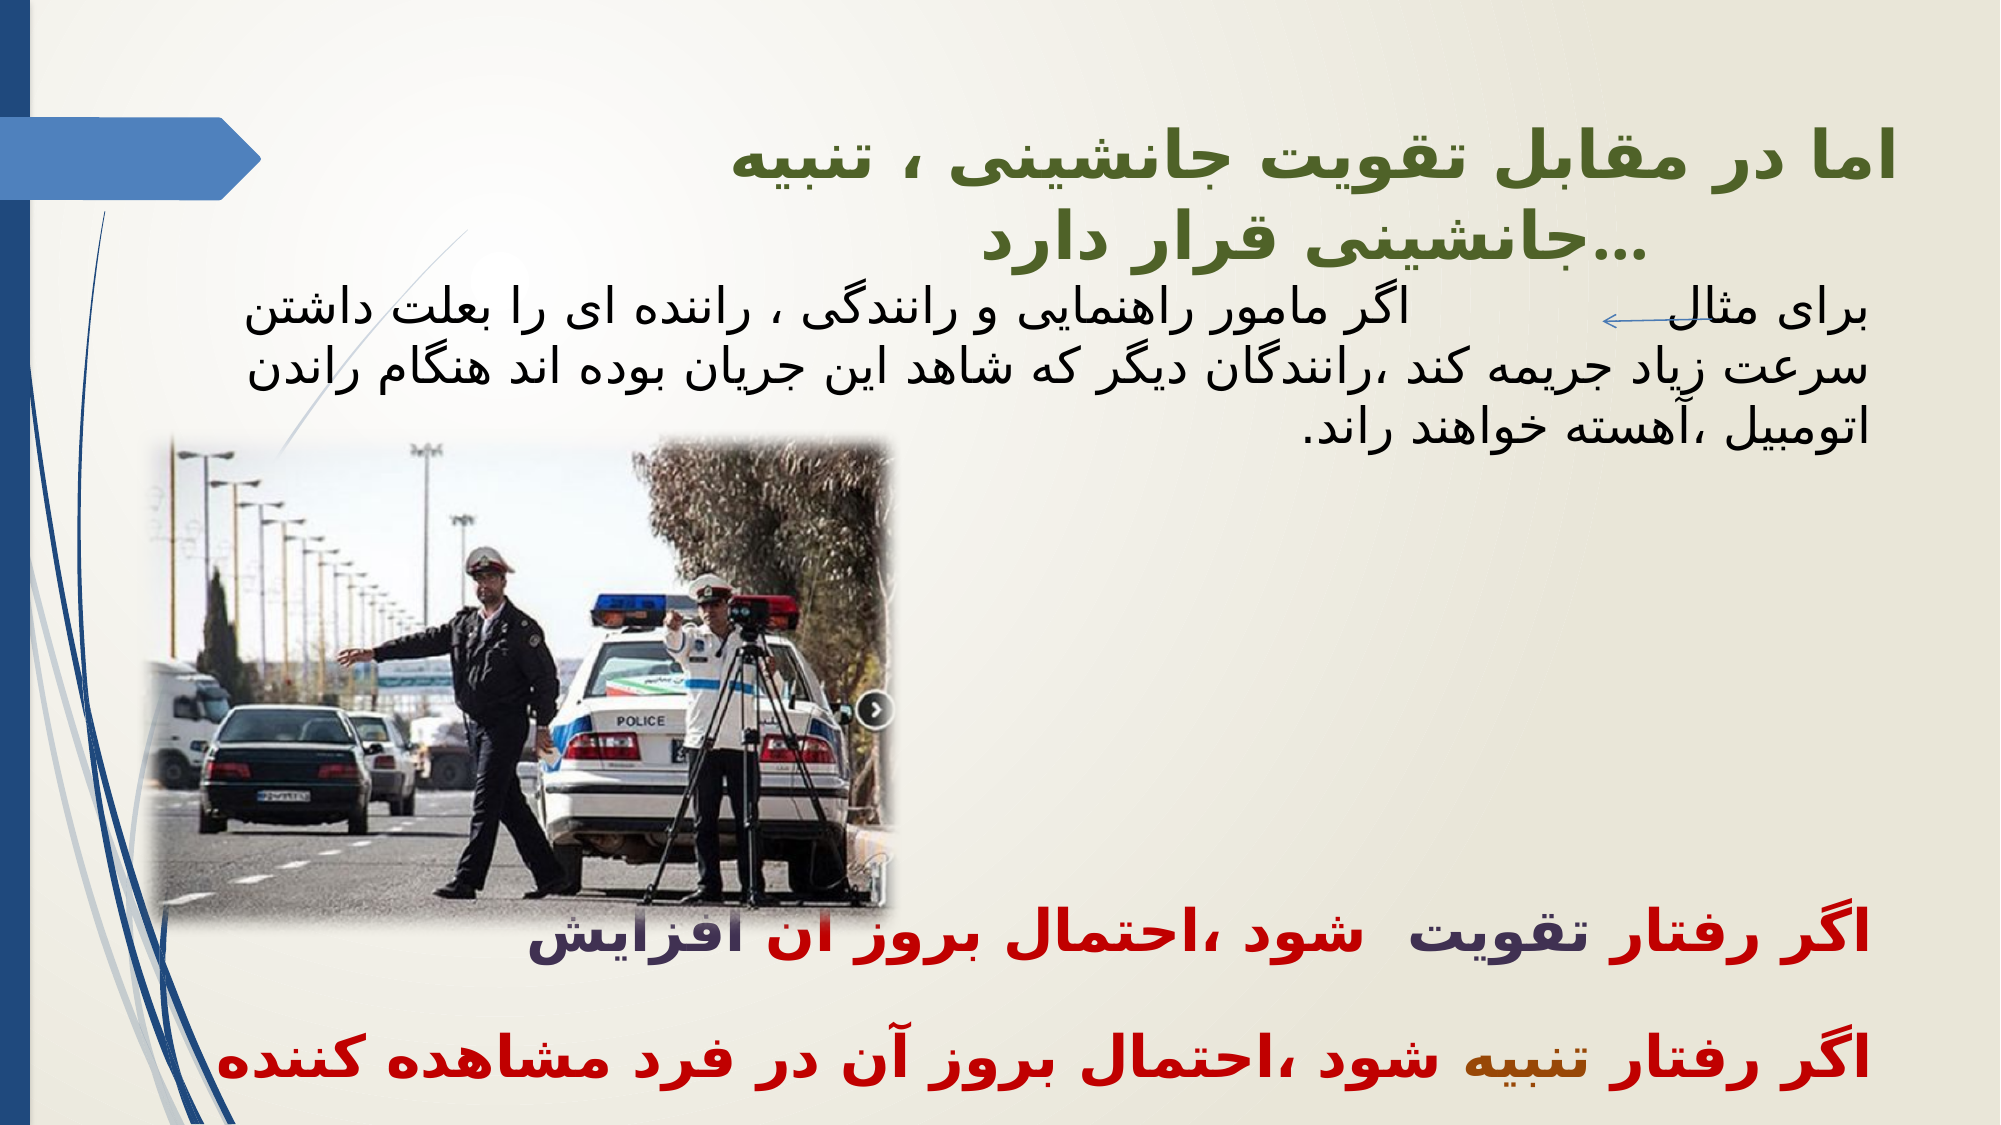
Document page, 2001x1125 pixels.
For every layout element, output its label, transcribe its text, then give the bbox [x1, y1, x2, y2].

list برای مثال اگر مامور راهنمایی و رانندگی ، راننده ای را بعلت داشتن سرعت زیاد جریمه کند ،رانندگان دیگر که شاهد این جریان بوده اند هنگام راندن اتومبیل ،آهسته خواهند راند. اگر رفتار تقویت شود ،احتمال بروز آن افزایش اگر رفتار تنبیه شود ،احتمال بروز آن در فرد مشاهده کننده کاهش می یابد. [145, 266, 1888, 1045]
picture [135, 428, 903, 939]
title اما در مقابل تقویت جانشینی ، تنبیه جانشینی قرار دارد... [629, 104, 2000, 286]
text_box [1602, 318, 1713, 322]
